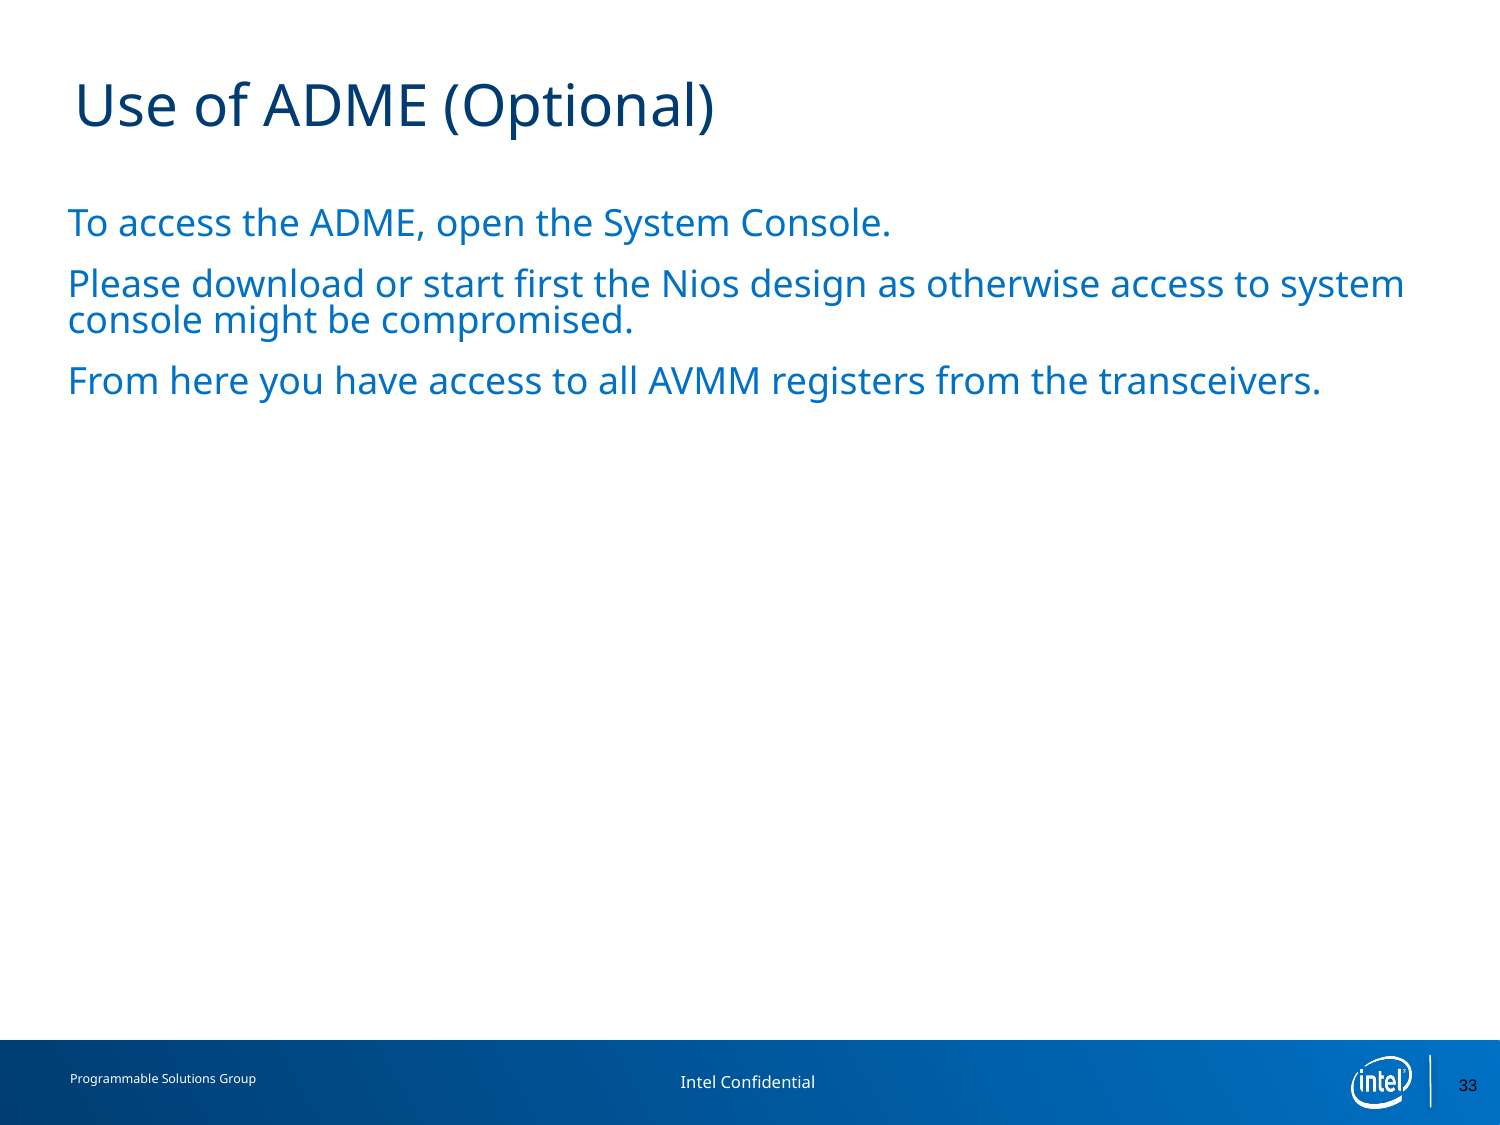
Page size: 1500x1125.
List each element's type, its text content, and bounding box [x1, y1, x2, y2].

list To access the ADME, open the System Console. Please download or start first the Nios design as otherwise access to system console might be compromised. From here you have access to all AVMM registers from the transceivers. [67, 208, 1463, 1033]
slide_number 33 [1127, 1055, 1478, 1116]
title Use of ADME (Optional) [74, 67, 1425, 208]
